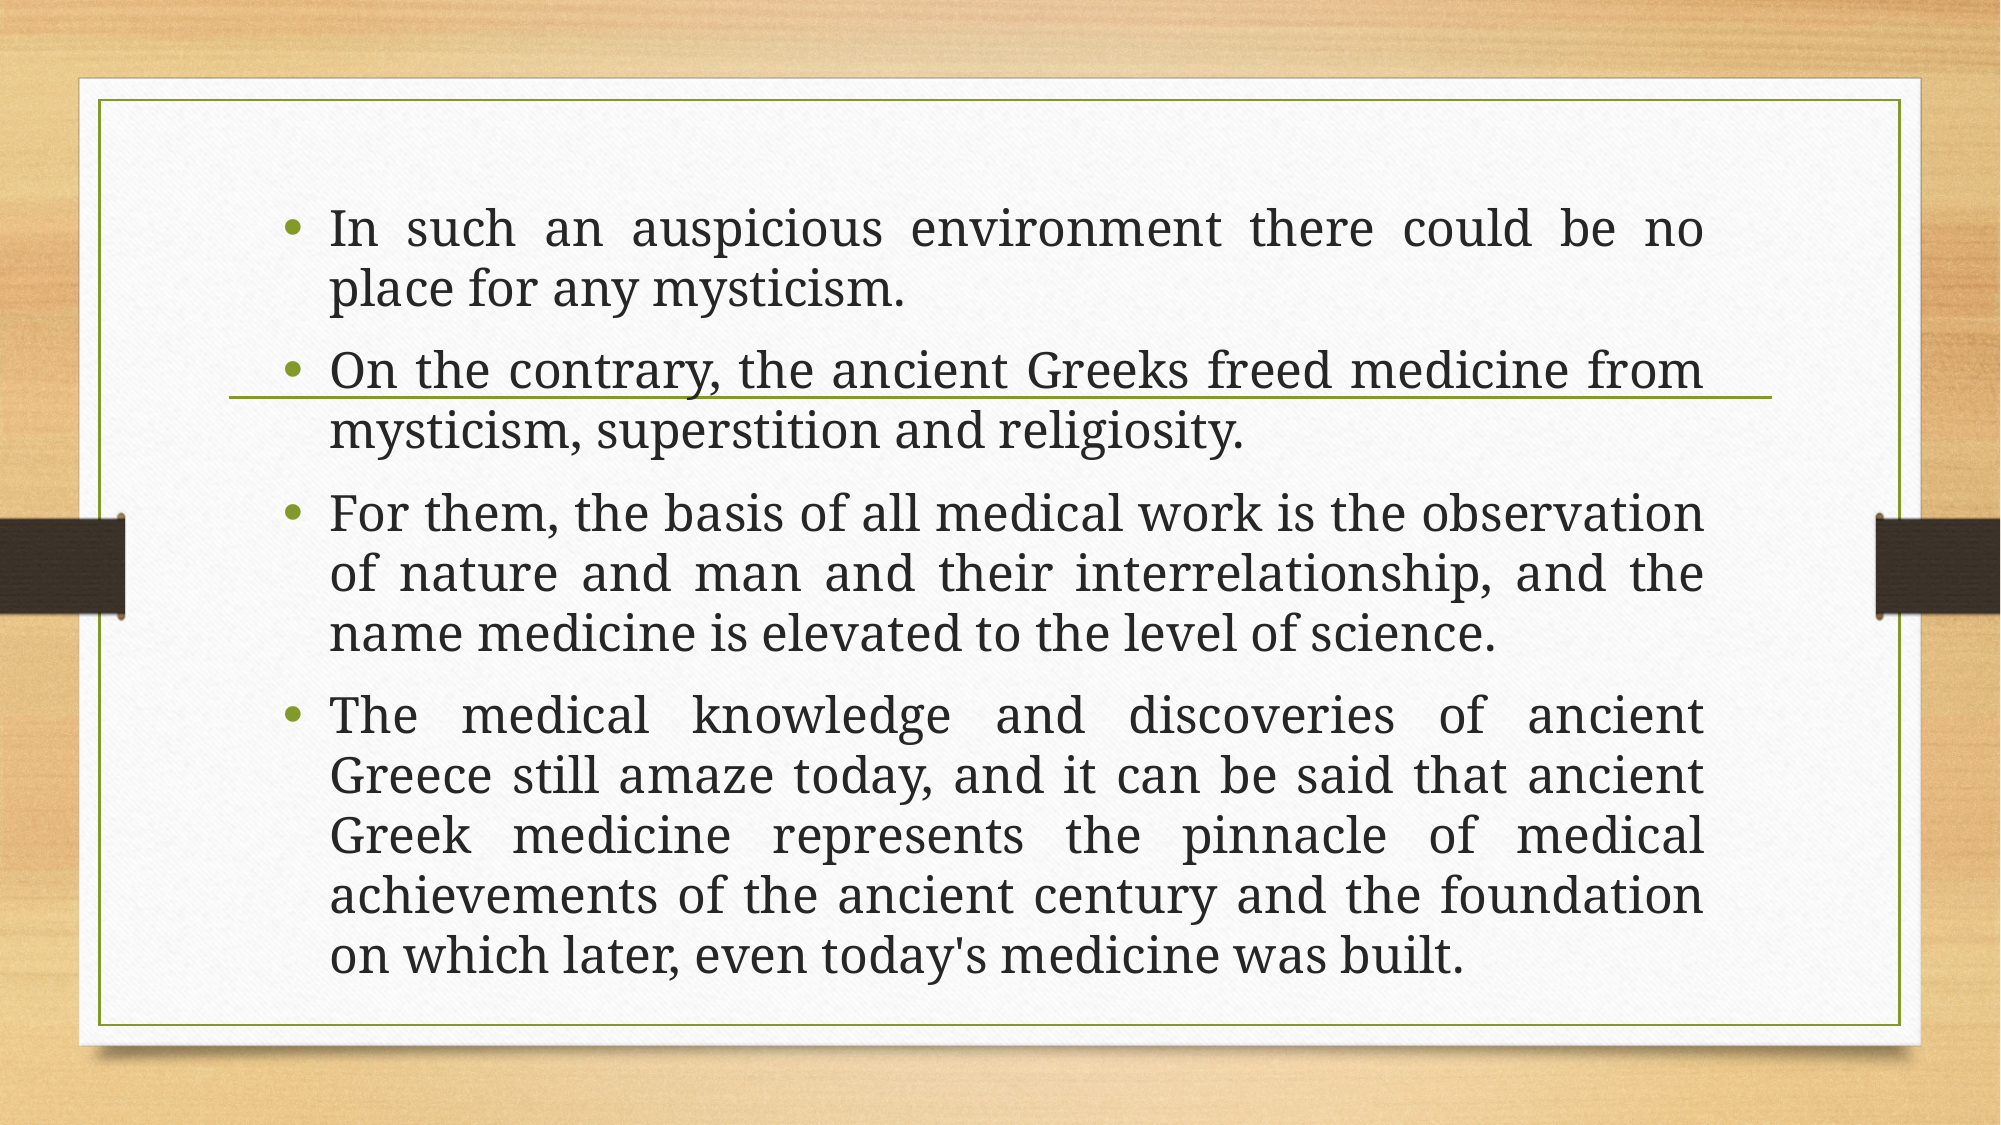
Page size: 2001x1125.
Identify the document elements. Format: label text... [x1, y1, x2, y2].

list In such an auspicious environment there could be no place for any mysticism. On the contrary, the ancient Greeks freed medicine from mysticism, superstition and religiosity. For them, the basis of all medical work is the observation of nature and man and their interrelationship, and the name medicine is elevated to the level of science. The medical knowledge and discoveries of ancient Greece still amaze today, and it can be said that ancient Greek medicine represents the pinnacle of medical achievements of the ancient century and the foundation on which later, even today's medicine was built. [267, 188, 1721, 1012]
picture [0, 0, 2001, 1125]
